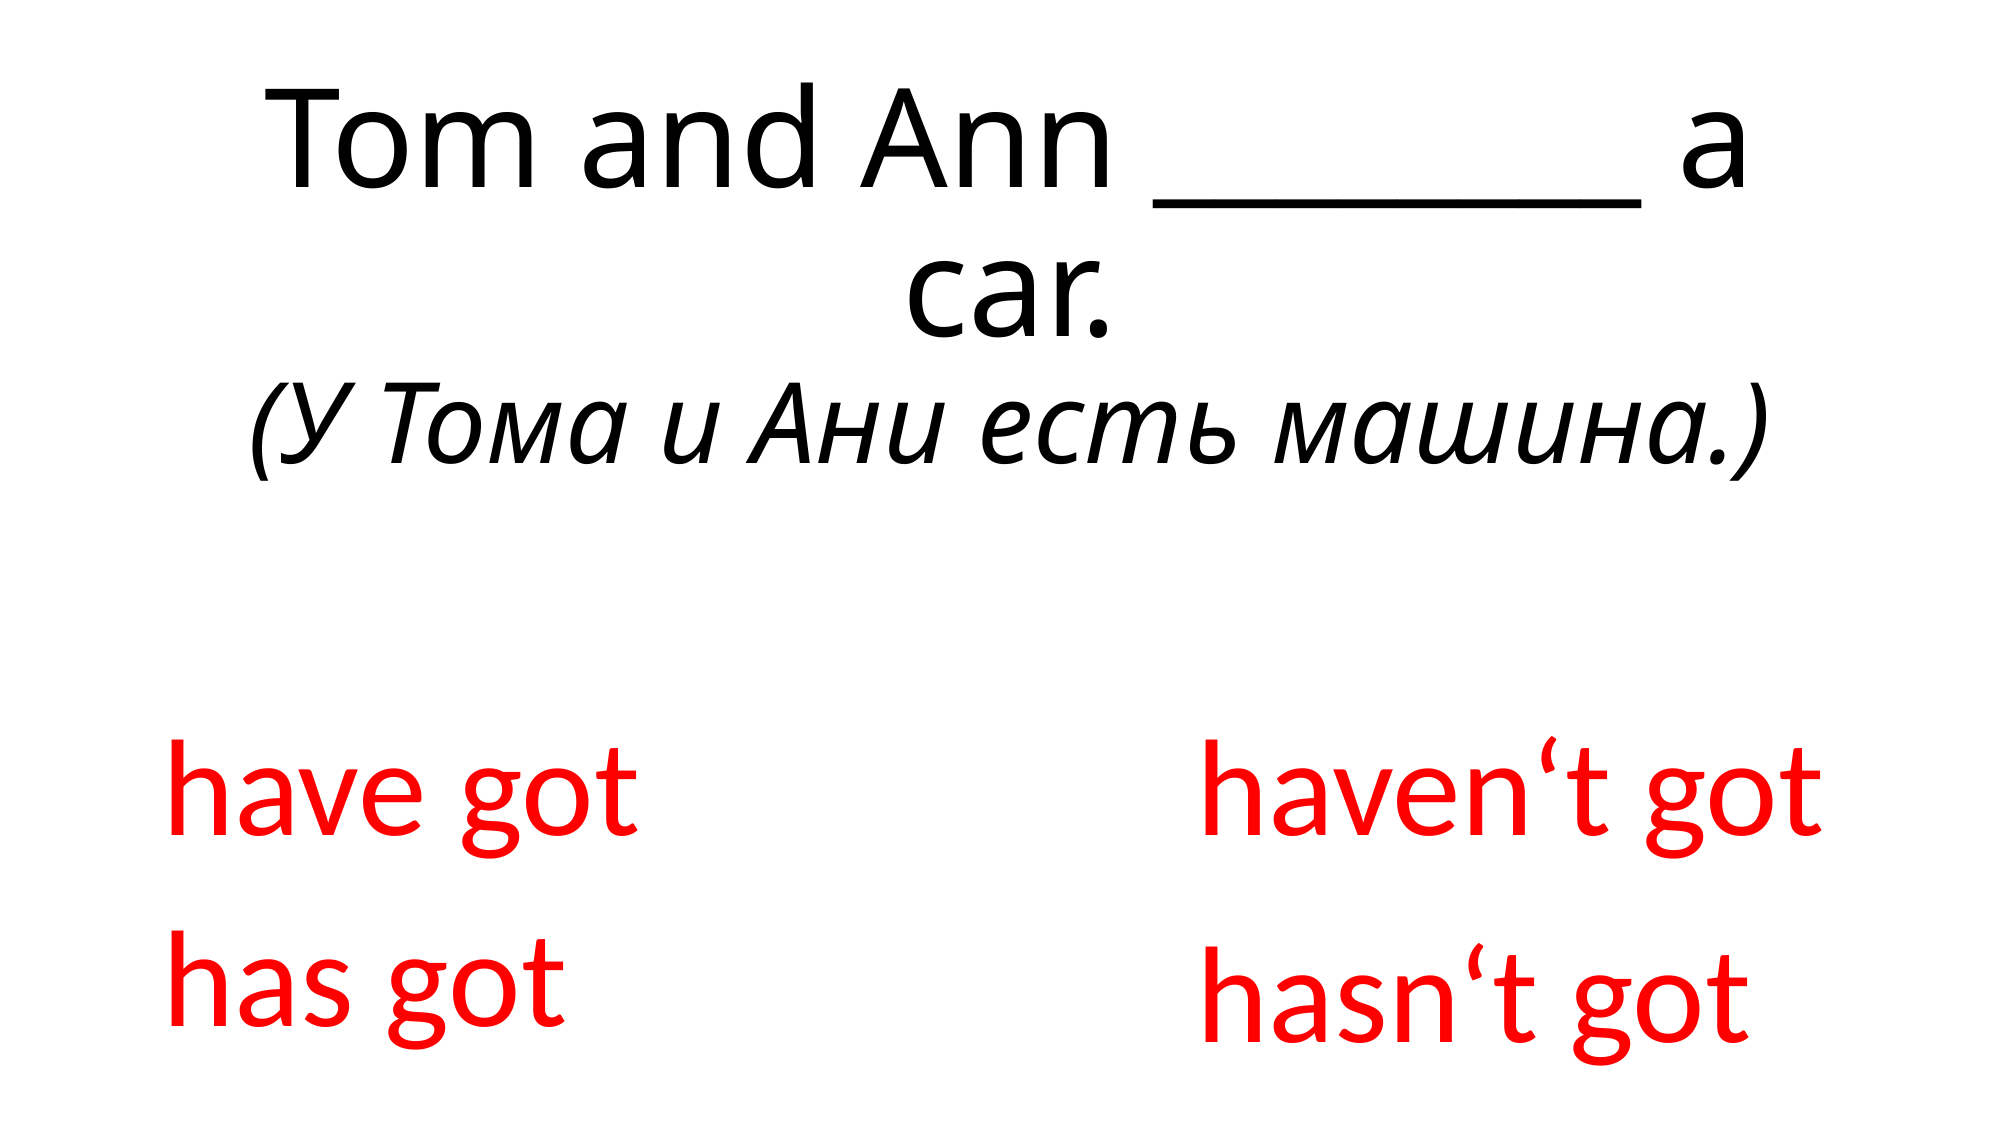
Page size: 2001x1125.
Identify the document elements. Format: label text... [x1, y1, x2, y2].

text_box have got [147, 690, 705, 871]
text_box haven‘t got [1181, 690, 1873, 871]
text_box hasn‘t got [1181, 897, 1873, 1078]
text_box has got [147, 882, 705, 1062]
title Tom and Ann ________ a car. (У Тома и Ани есть машина.) [147, 73, 1873, 484]
